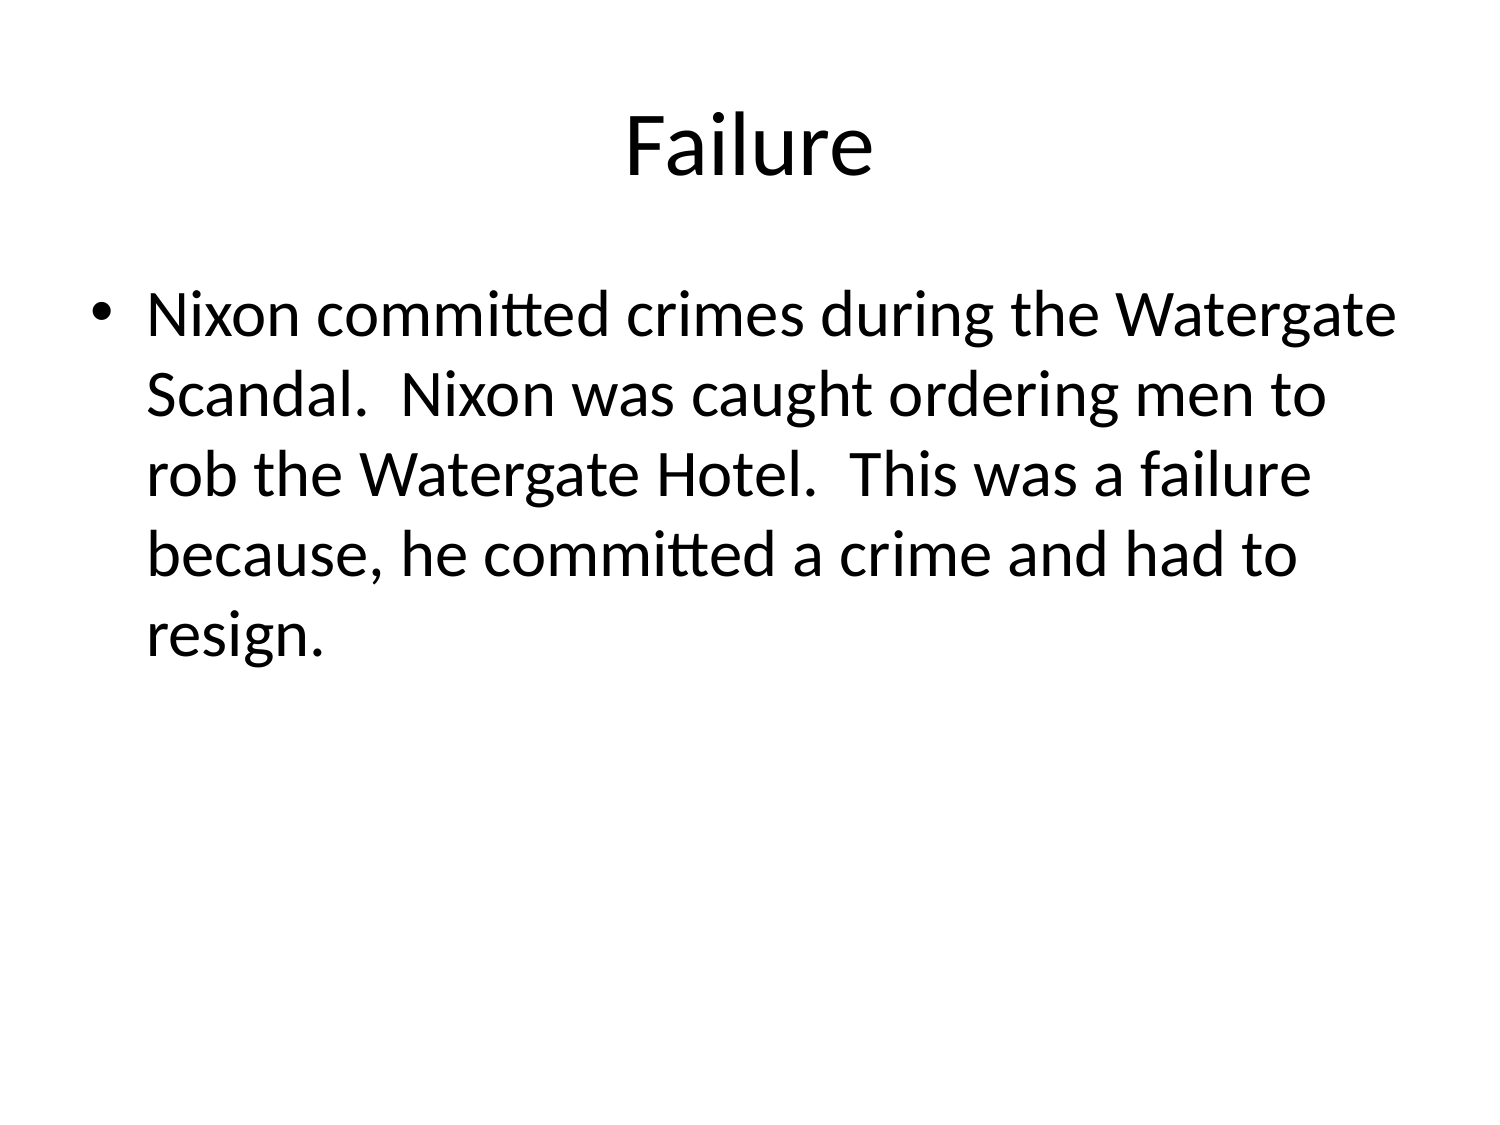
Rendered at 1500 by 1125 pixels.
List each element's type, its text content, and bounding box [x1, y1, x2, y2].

title Failure [75, 45, 1425, 233]
list Nixon committed crimes during the Watergate Scandal. Nixon was caught ordering men to rob the Watergate Hotel. This was a failure because, he committed a crime and had to resign. [75, 262, 1425, 1005]
